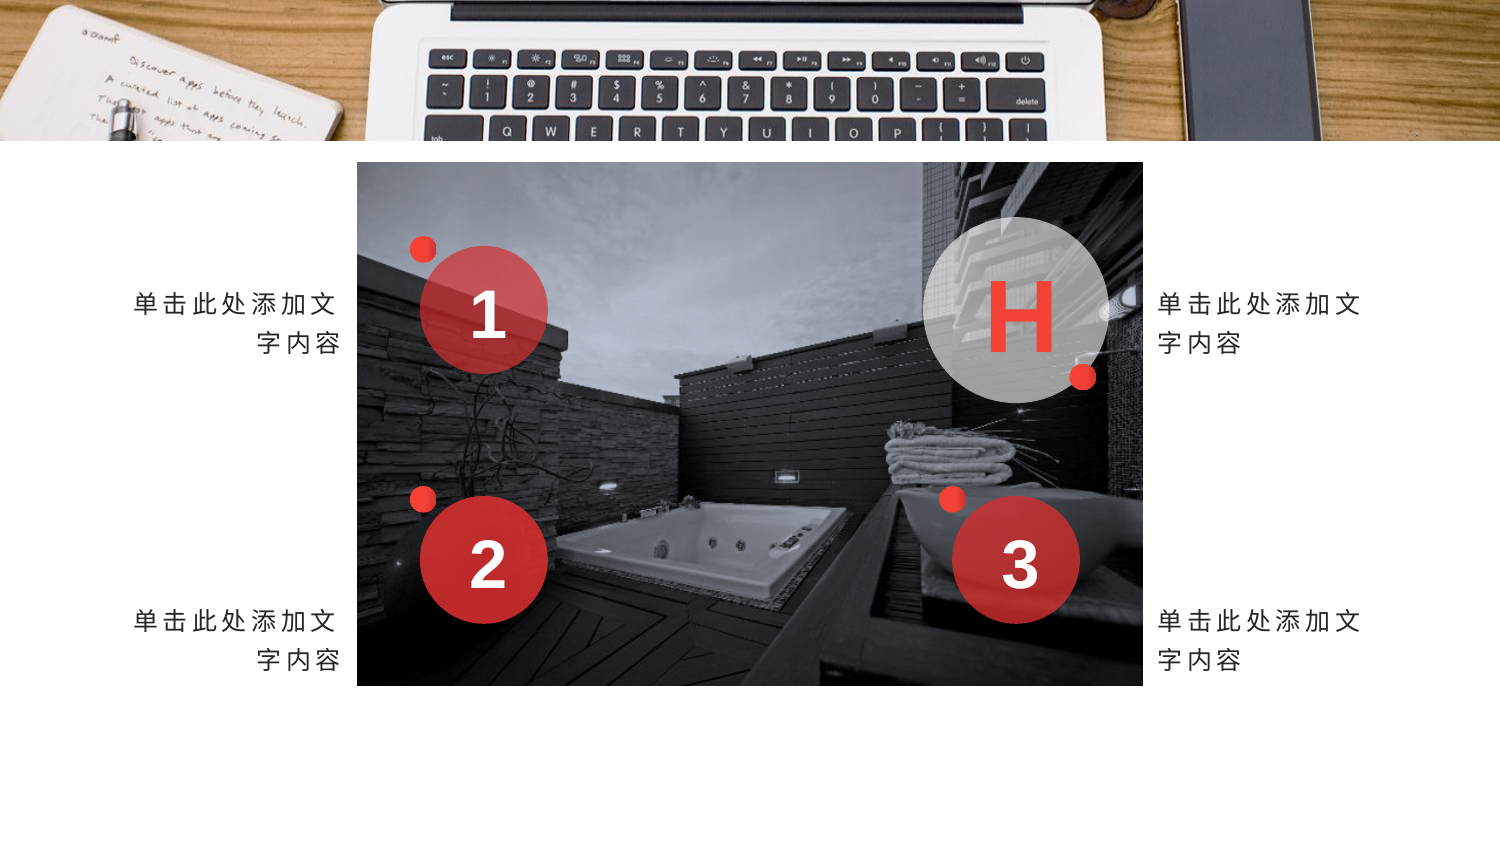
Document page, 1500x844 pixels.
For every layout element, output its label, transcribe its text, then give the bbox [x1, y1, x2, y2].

text_box 单击此处添加文字内容 [1143, 588, 1404, 682]
text_box 单击此处添加文字内容 [1143, 272, 1404, 365]
picture [0, 0, 1500, 141]
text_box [357, 162, 1143, 686]
text_box 单击此处添加文字内容 [94, 588, 356, 682]
text_box 单击此处添加文字内容 [94, 272, 356, 365]
